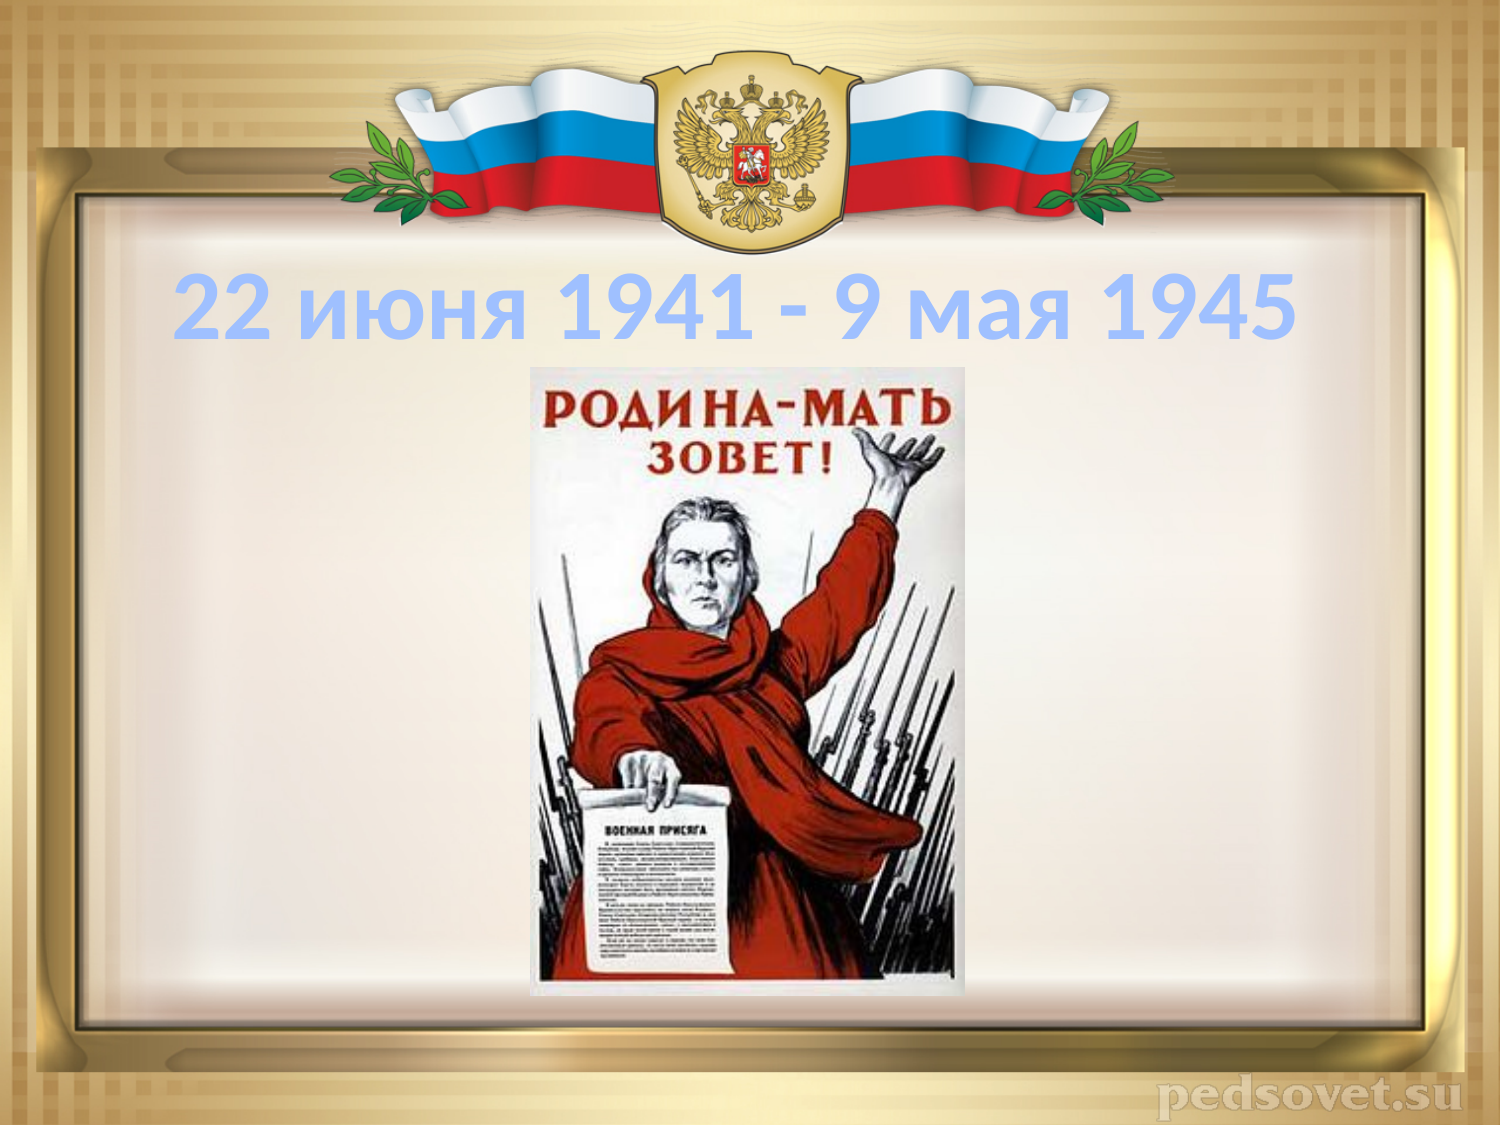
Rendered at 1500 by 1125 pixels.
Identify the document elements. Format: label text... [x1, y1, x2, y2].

picture [0, 0, 1500, 1125]
text_box 22 июня 1941 - 9 мая 1945 [156, 231, 1339, 367]
